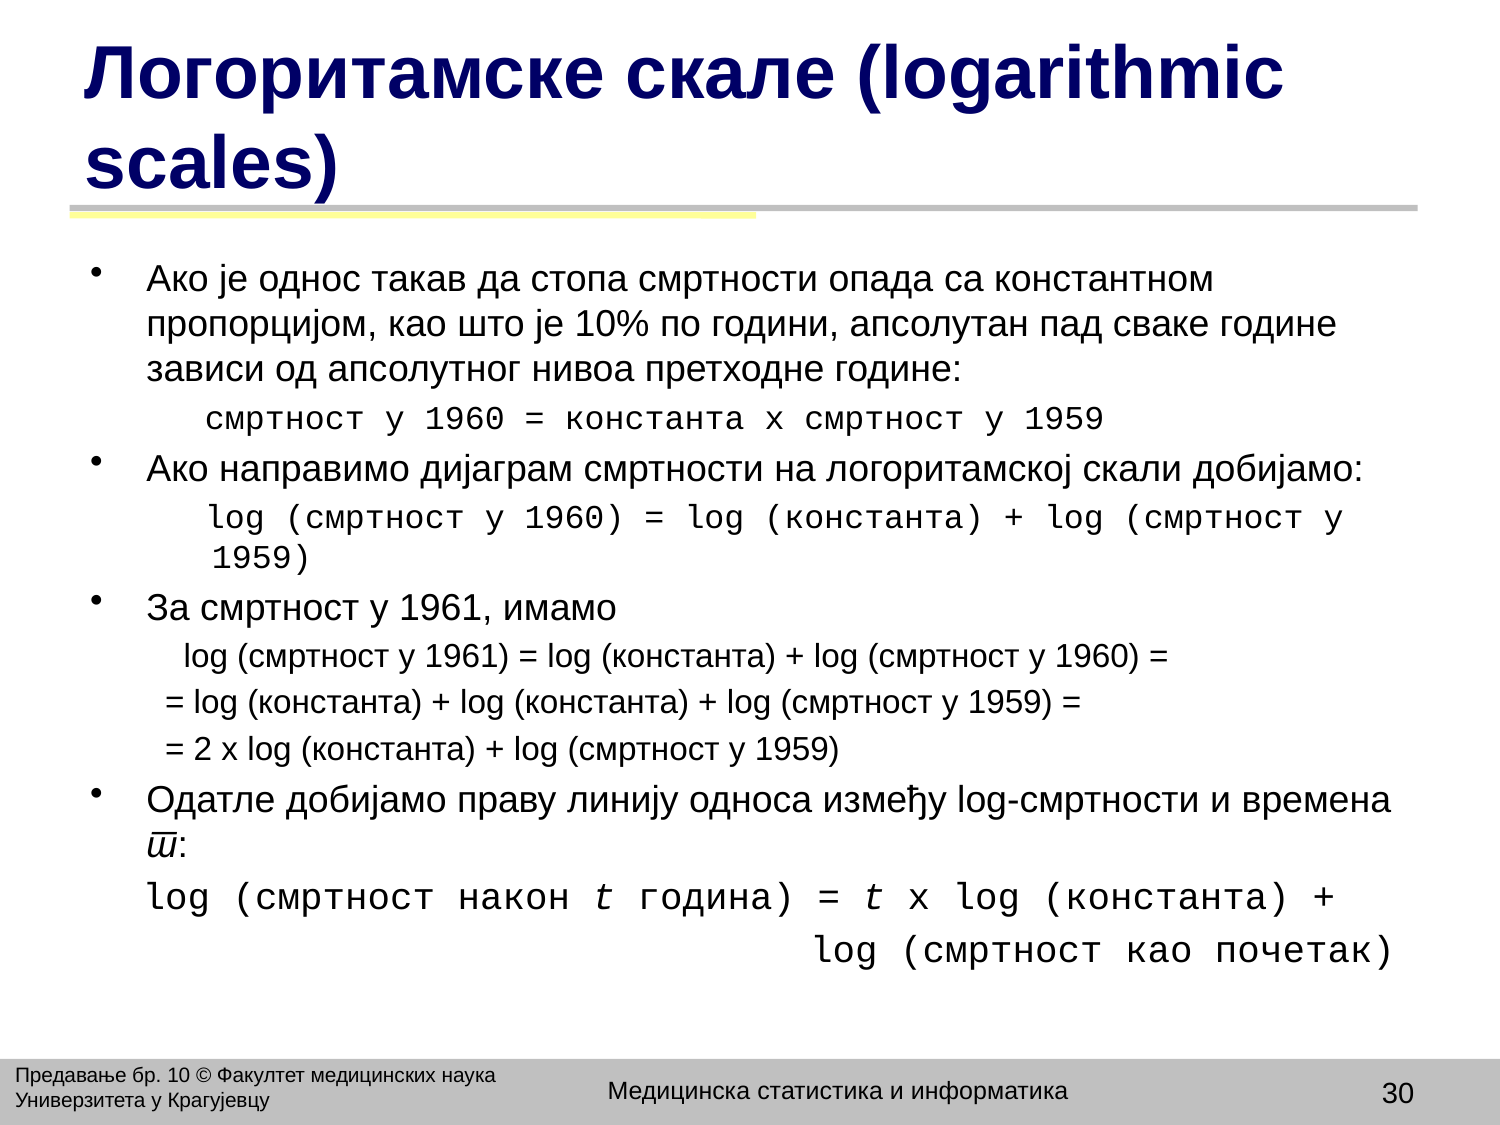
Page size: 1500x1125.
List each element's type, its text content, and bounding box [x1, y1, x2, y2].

title Логоритамске скале (logarithmic scales) [69, 19, 1426, 208]
footer Медицинска статистика и информатика [512, 1066, 1165, 1125]
slide_number 30 [1175, 1066, 1430, 1125]
list Aко је однос такав да стопа смртности опада са константном пропорцијом, као што је 10% по години, апсолутан пад сваке године зависи од апсолутног нивоа претходне године: смртност у 1960 = константа x смртност у 1959 Aко направимо дијаграм смртности на логоритамској скали добијамо: log (смртност у 1960) = log (константа) + log (смртност у 1959) За смртност у 1961, имамо log (смртност у 1961) = log (константа) + log (смртност у 1960) = = log (константа) + log (константа) + log (смртност у 1959) = = 2 x log (константа) + log (смртност у 1959) Одатле добијамо праву линију односа између log-смртности и времена т: log (смртност након t година) = t x log (константа) + log (смртност као почетак) [74, 246, 1426, 1023]
slide_number Предавање бр. 10 © Факултет медицинских наука Универзитета у Крагујевцу [0, 1053, 626, 1108]
